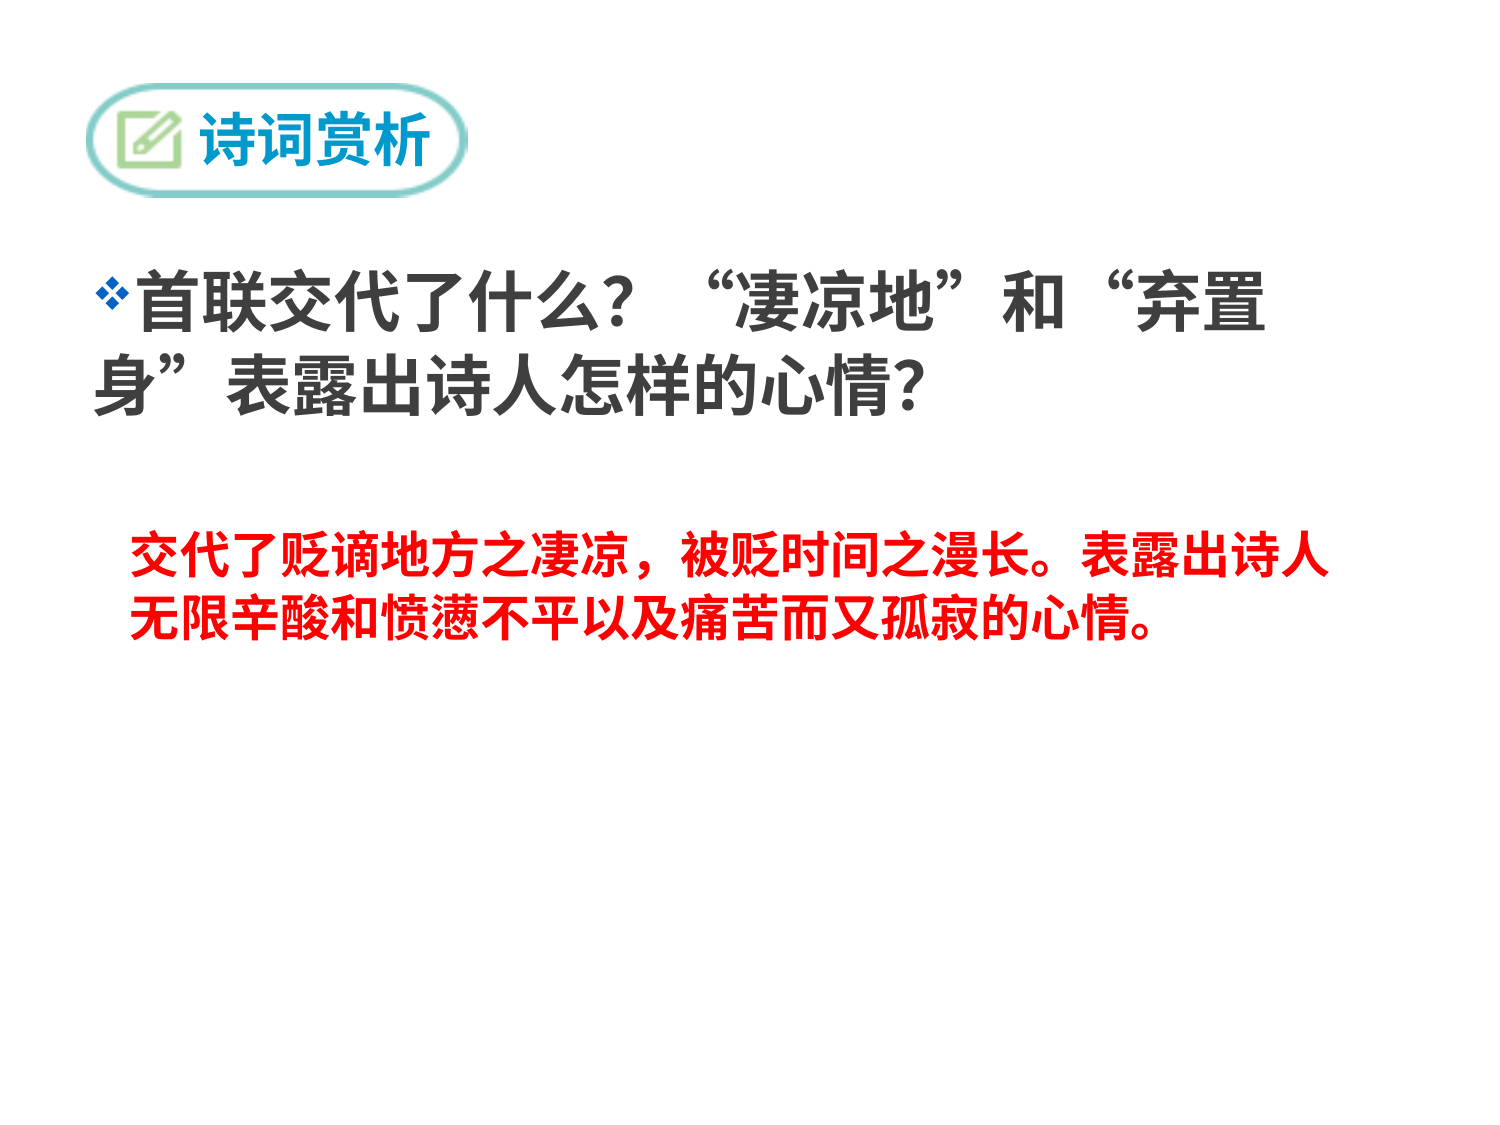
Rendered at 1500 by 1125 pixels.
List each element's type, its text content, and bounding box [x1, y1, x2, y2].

list 交代了贬谪地方之凄凉，被贬时间之漫长。表露出诗人无限辛酸和愤懑不平以及痛苦而又孤寂的心情。 [115, 512, 1353, 688]
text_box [86, 83, 468, 198]
text_box 首联交代了什么？“凄凉地”和“弃置身”表露出诗人怎样的心情？ [76, 248, 1353, 431]
